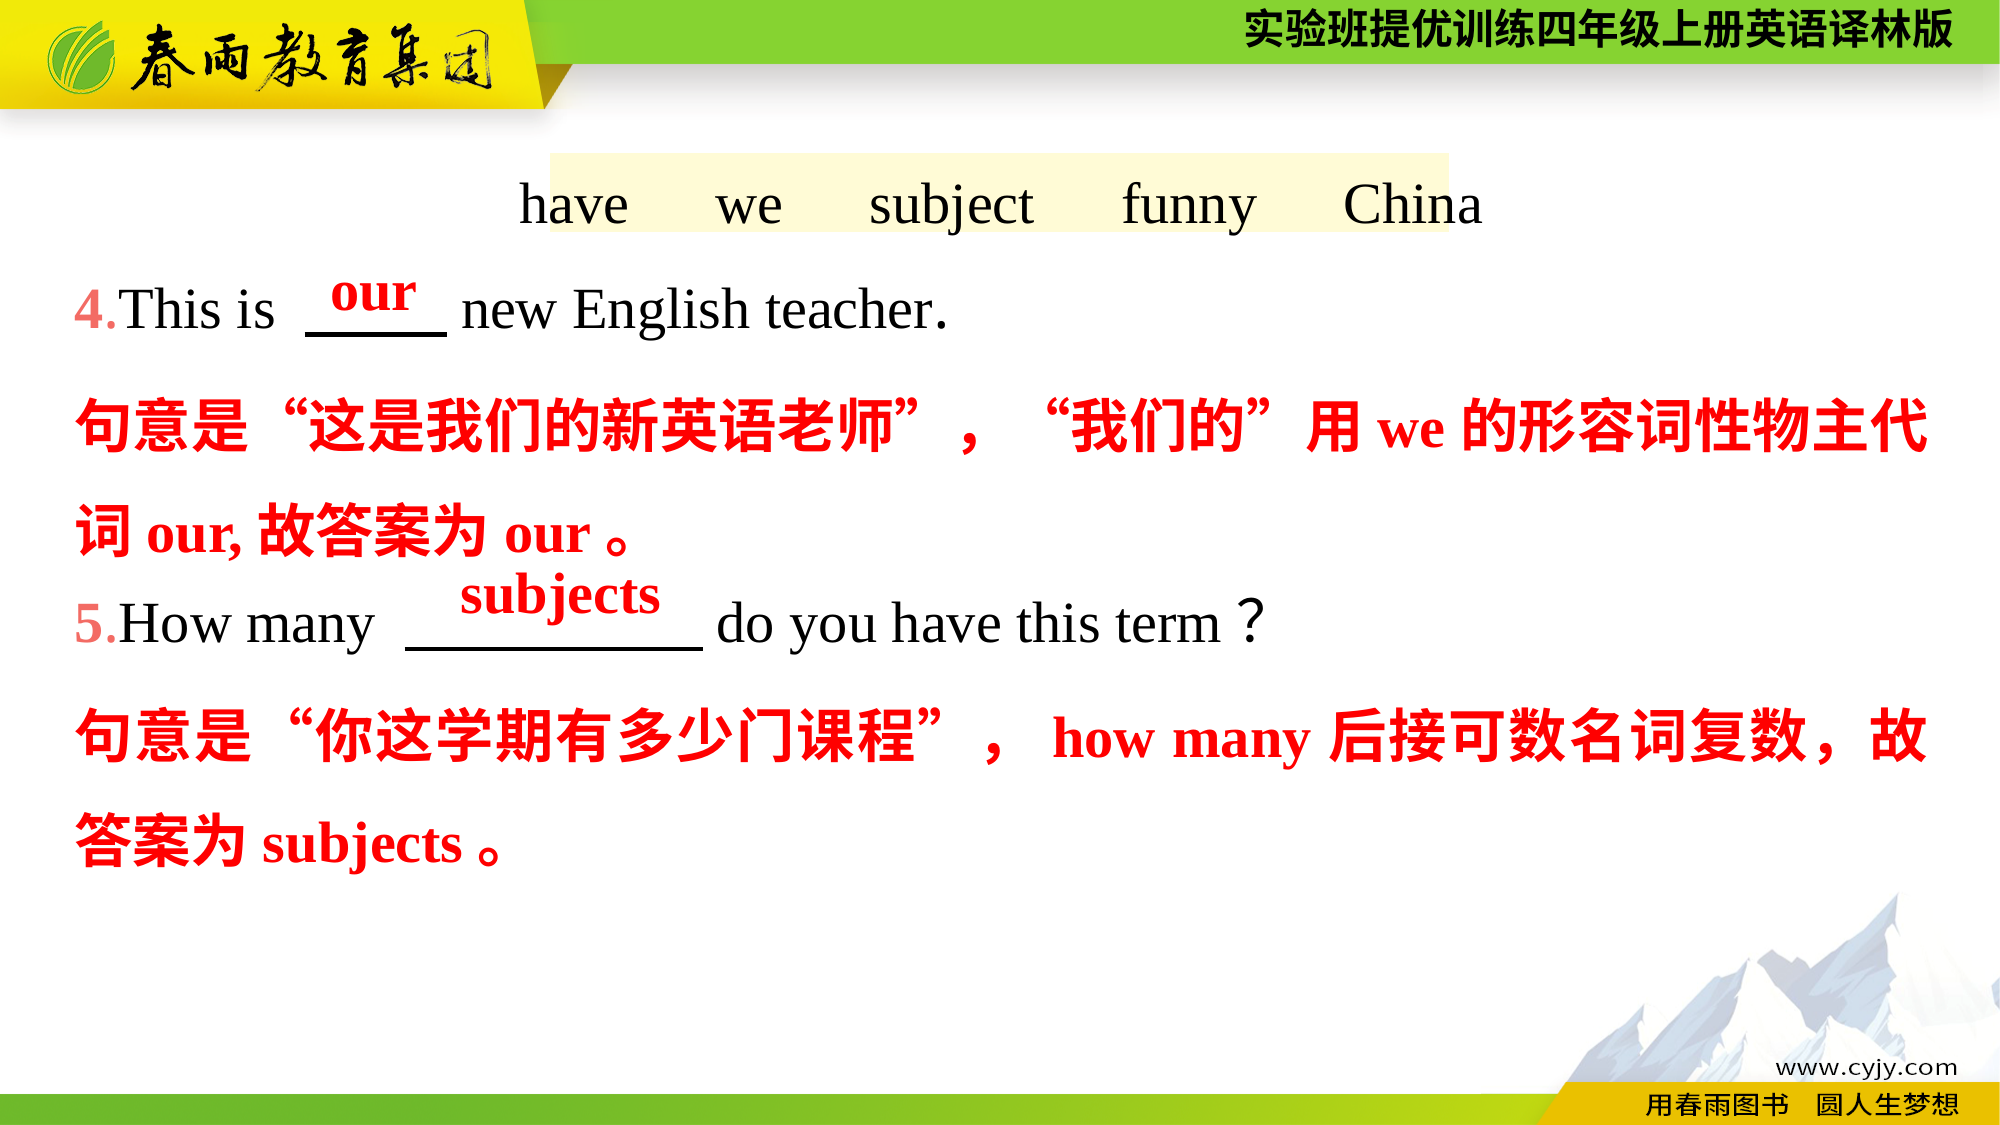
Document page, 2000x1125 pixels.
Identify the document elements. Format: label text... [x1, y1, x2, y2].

text_box 句意是“你这学期有多少门课程”，how many后接可数名词复数，故答案为subjects。 [59, 656, 1944, 882]
list have we subject funny China 4.This is new English teacher. 5.How many do you have this term？ [59, 573, 1944, 656]
list have we subject funny China 4.This is new English teacher. 5.How many do you have this term？ [59, 122, 1944, 347]
picture [0, 0, 2000, 1125]
text_box subjects [445, 547, 677, 633]
text_box 句意是“这是我们的新英语老师”，“我们的”用we的形容词性物主代词our,故答案为our。 [59, 347, 1944, 573]
text_box our [315, 244, 433, 330]
